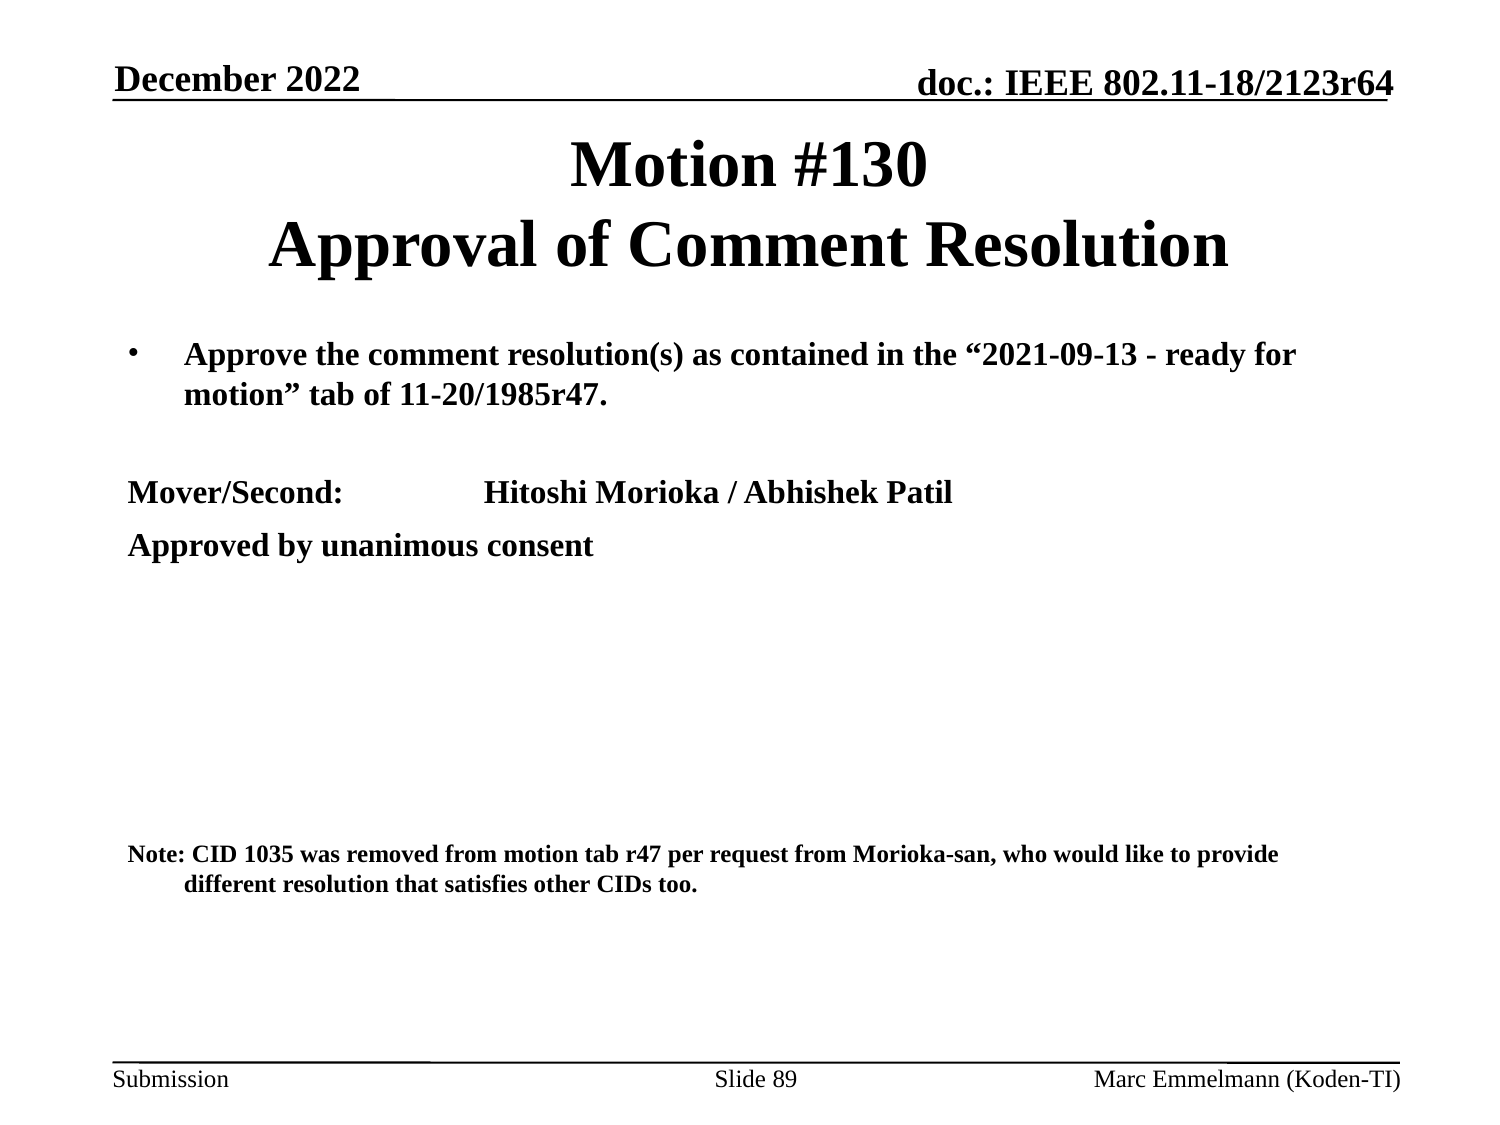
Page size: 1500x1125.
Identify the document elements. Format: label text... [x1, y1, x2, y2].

slide_number Slide 89 [712, 1061, 800, 1123]
list Approve the comment resolution(s) as contained in the “2021-09-13 - ready for motion” tab of 11-20/1985r47. Mover/Second: Hitoshi Morioka / Abhishek Patil Approved by unanimous consent Note: CID 1035 was removed from motion tab r47 per request from Morioka-san, who would like to provide different resolution that satisfies other CIDs too. [112, 324, 1388, 1000]
footer Marc Emmelmann (Koden-TI) [878, 1061, 1402, 1093]
title Motion #130 Approval of Comment Resolution [112, 112, 1388, 288]
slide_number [114, 54, 423, 100]
